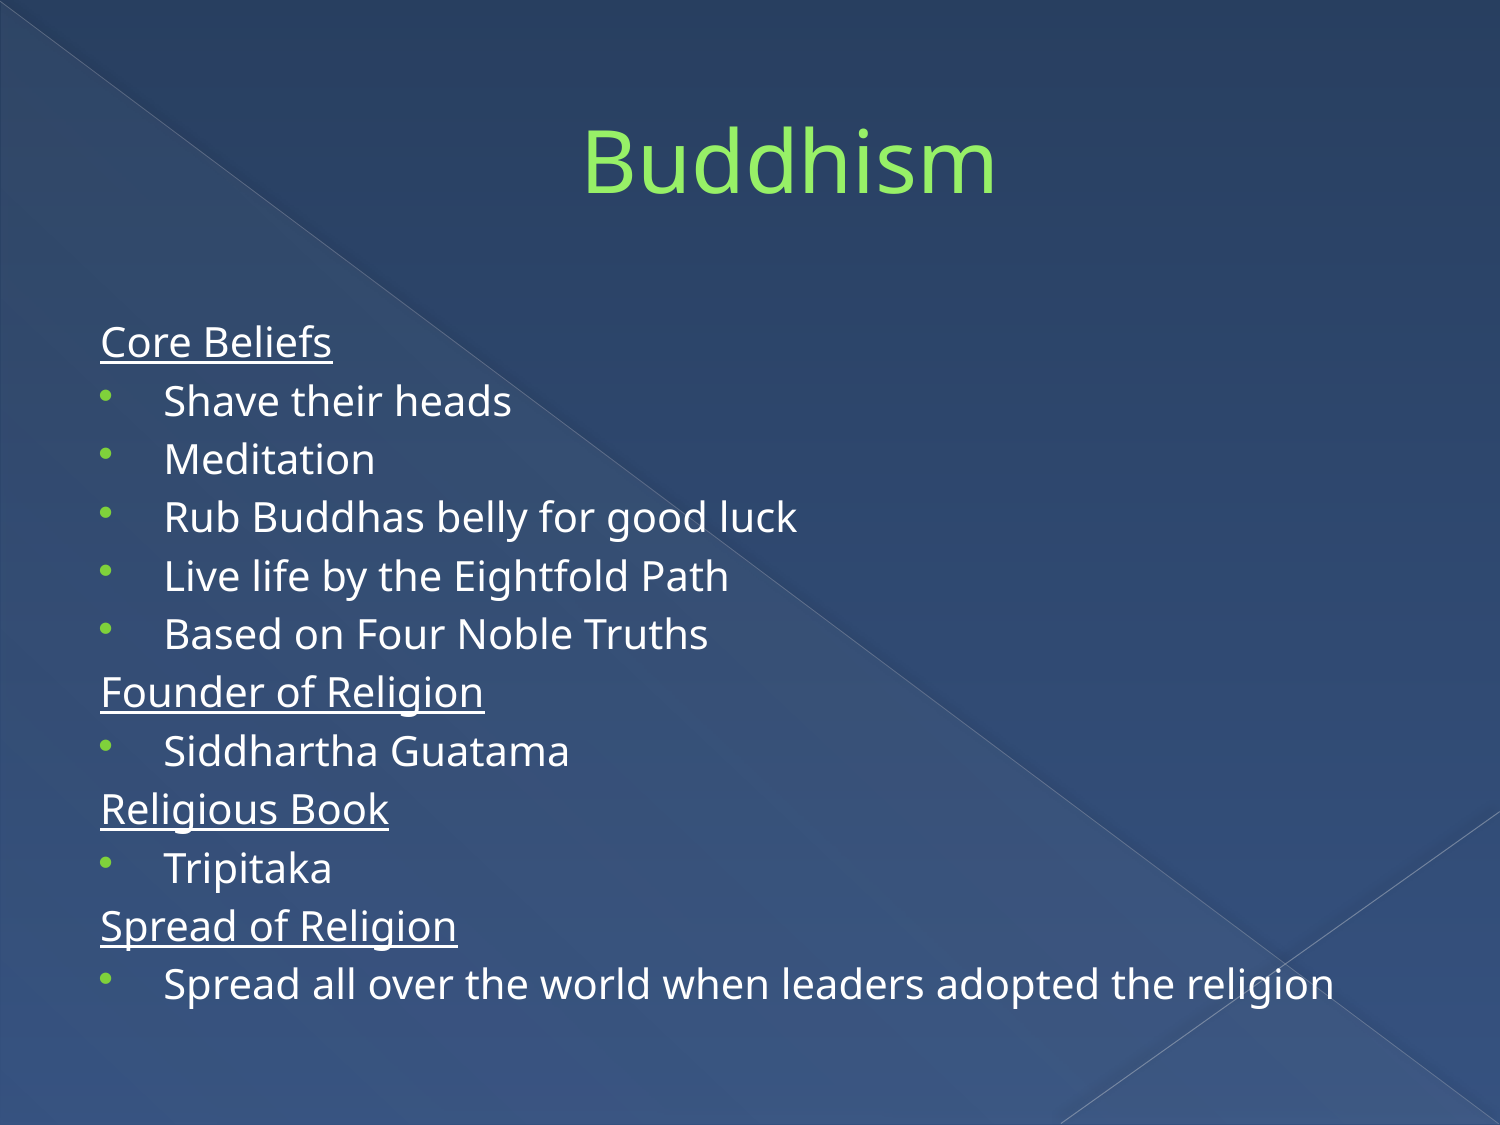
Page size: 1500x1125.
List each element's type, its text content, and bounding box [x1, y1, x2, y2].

title Buddhism [75, 43, 1425, 274]
list Core Beliefs Shave their heads Meditation Rub Buddhas belly for good luck Live life by the Eightfold Path Based on Four Noble Truths Founder of Religion Siddhartha Guatama Religious Book Tripitaka Spread of Religion Spread all over the world when leaders adopted the religion [75, 308, 1425, 1059]
